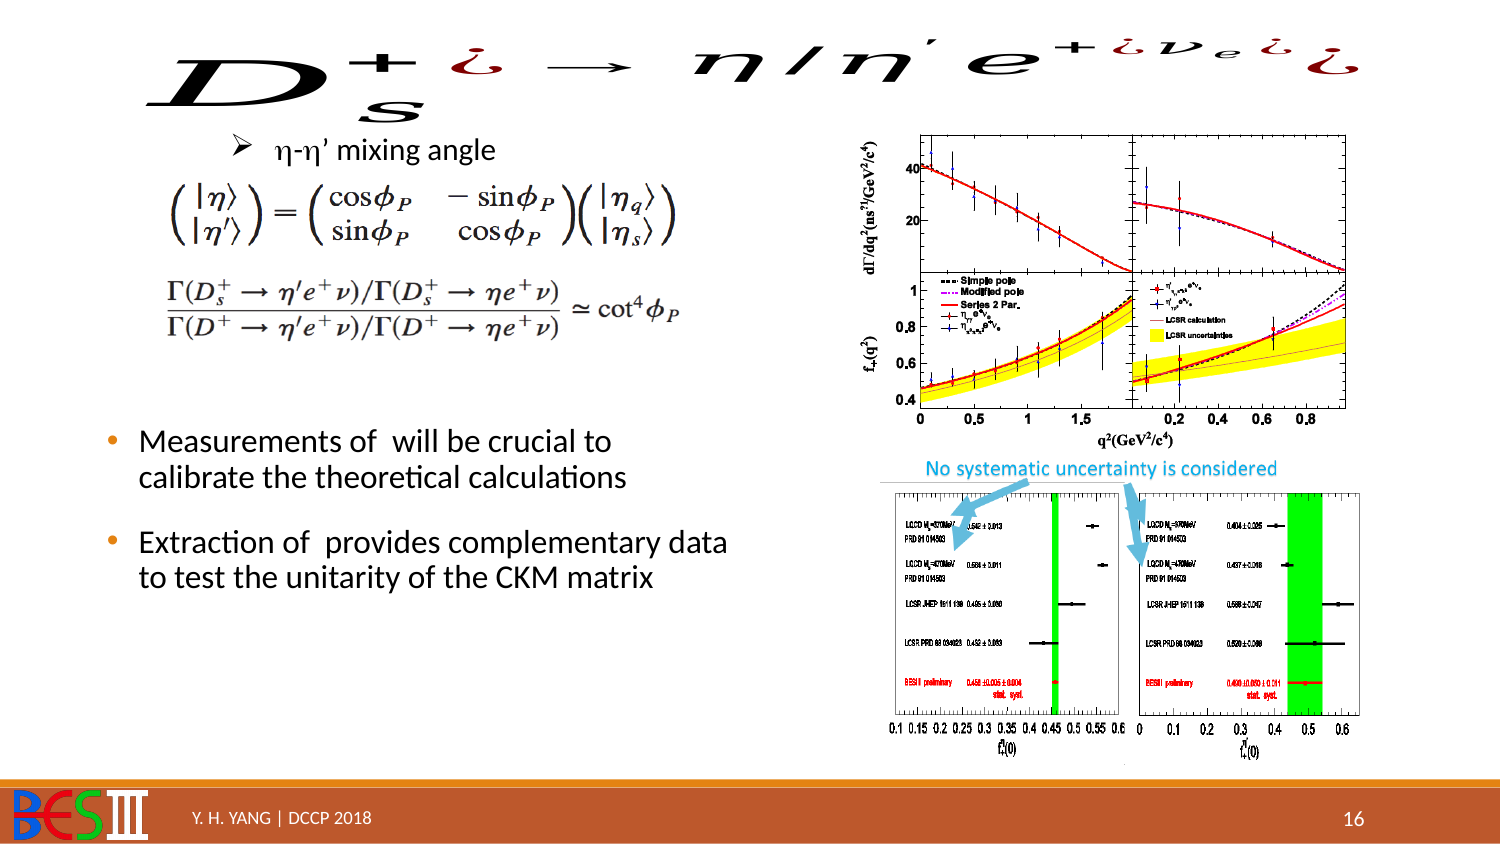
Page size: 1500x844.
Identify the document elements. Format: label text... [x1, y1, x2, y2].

picture [852, 123, 1373, 765]
picture [14, 790, 148, 840]
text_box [160, 128, 694, 343]
slide_number 15 [1218, 794, 1380, 840]
footer Y. H. Yang | DCCP 2018 [176, 794, 1192, 840]
